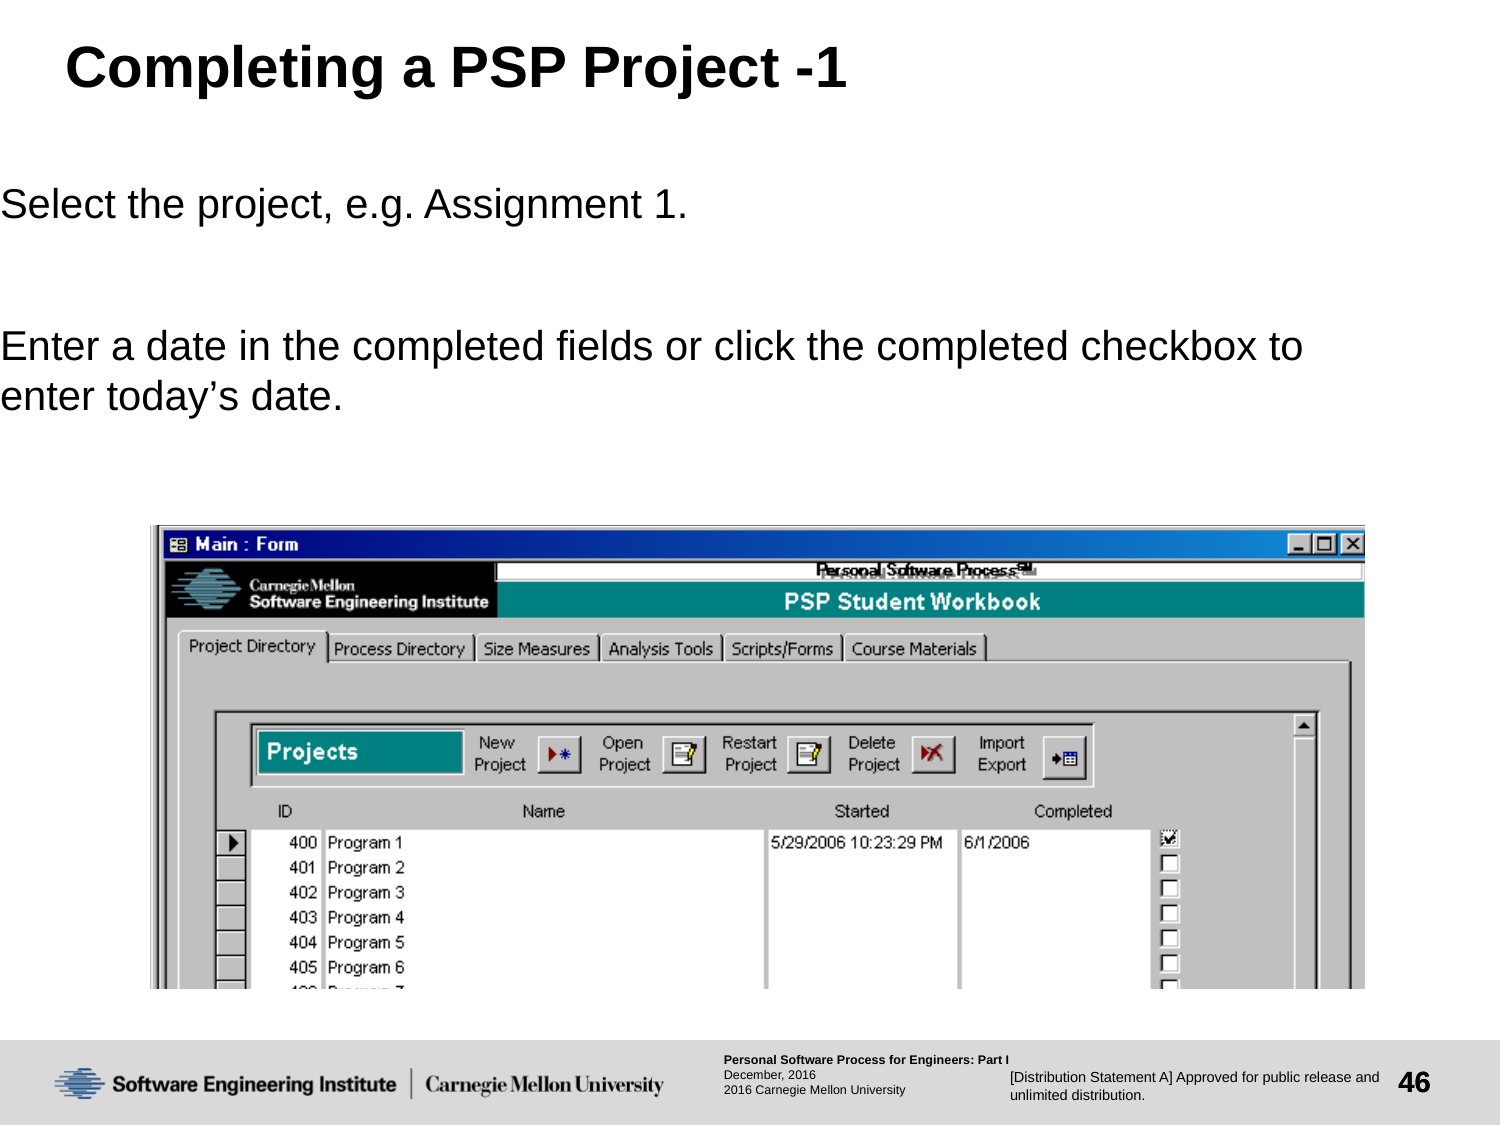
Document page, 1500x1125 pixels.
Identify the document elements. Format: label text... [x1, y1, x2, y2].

picture [46, 1061, 673, 1104]
title Completing a PSP Project -1 [65, 37, 1313, 148]
list Select the project, e.g. Assignment 1. Enter a date in the completed fields or click the completed checkbox to enter today’s date. [0, 177, 1365, 1000]
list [149, 525, 1365, 989]
